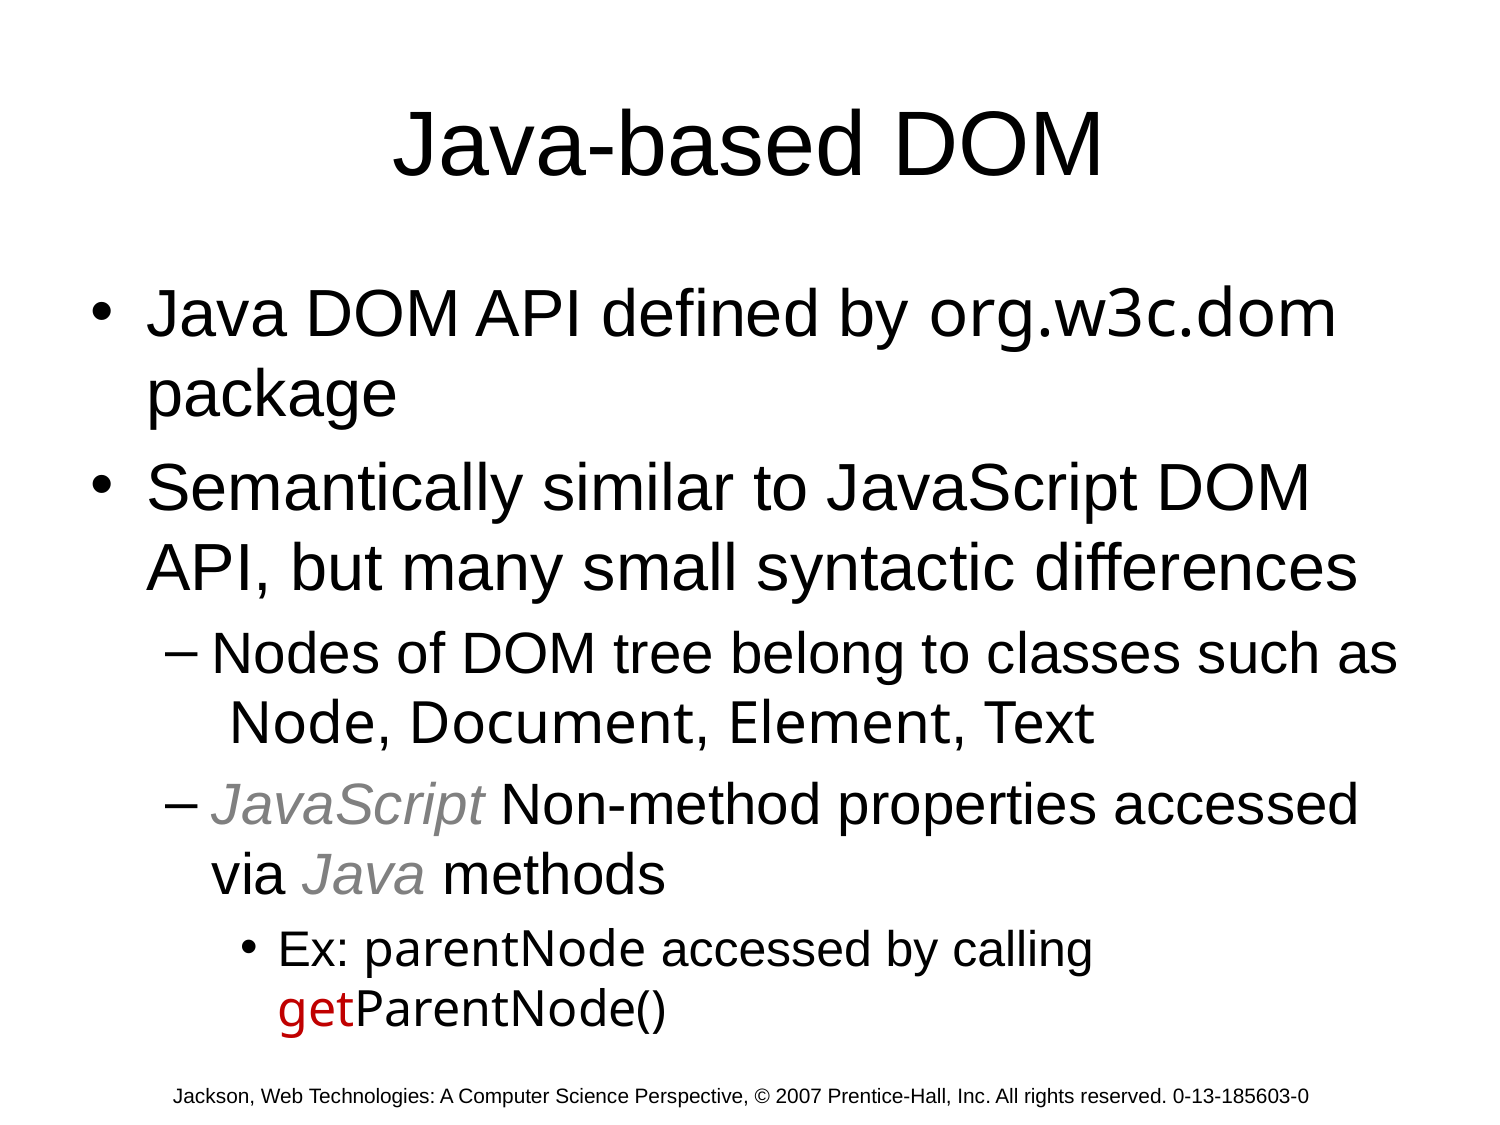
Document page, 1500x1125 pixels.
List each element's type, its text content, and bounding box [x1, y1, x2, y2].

title Java-based DOM [75, 45, 1425, 233]
footer Jackson, Web Technologies: A Computer Science Perspective, © 2007 Prentice-Hall, Inc. All rights reserved. 0-13-185603-0 [75, 1074, 1413, 1103]
list Java DOM API defined by org.w3c.dom package Semantically similar to JavaScript DOM API, but many small syntactic differences Nodes of DOM tree belong to classes such as Node, Document, Element, Text JavaScript Non-method properties accessed via Java methods Ex: parentNode accessed by calling getParentNode() [75, 262, 1425, 1005]
